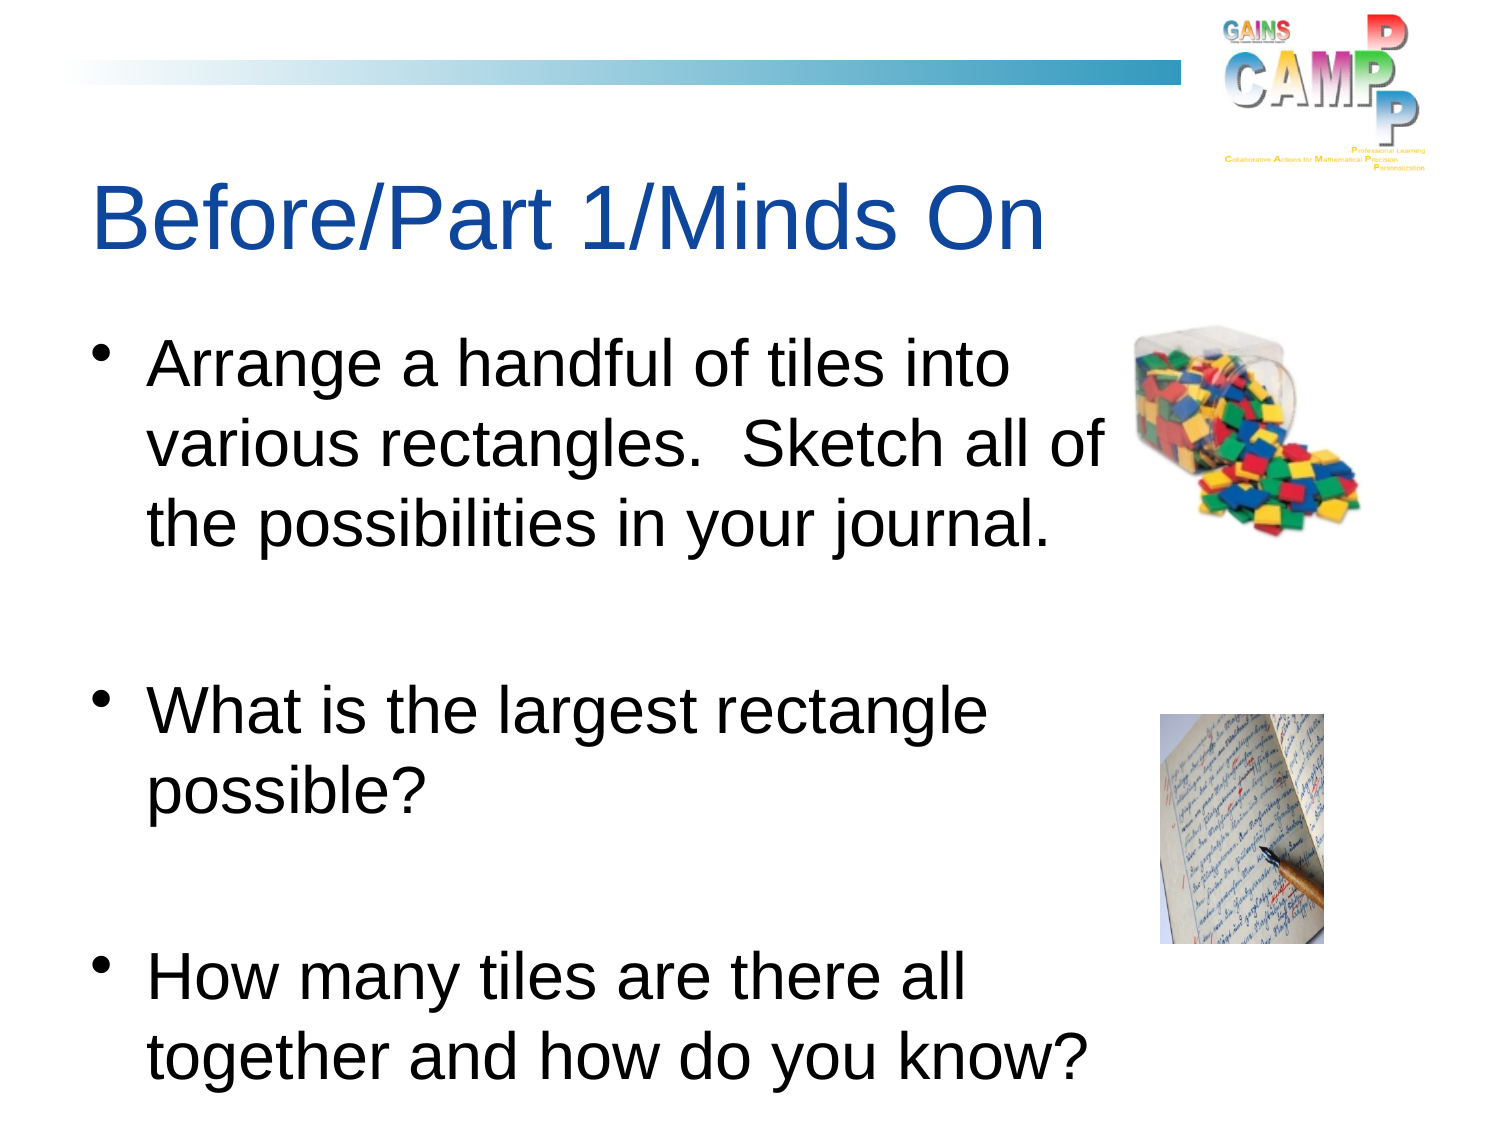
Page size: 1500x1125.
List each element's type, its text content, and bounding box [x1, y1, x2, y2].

picture [1124, 304, 1376, 555]
picture [1204, 0, 1442, 190]
list Arrange a handful of tiles into various rectangles. Sketch all of the possibilities in your journal. What is the largest rectangle possible? How many tiles are there all together and how do you know? [74, 312, 1173, 1125]
title Before/Part 1/Minds On [74, 124, 1426, 301]
picture [1159, 714, 1324, 944]
